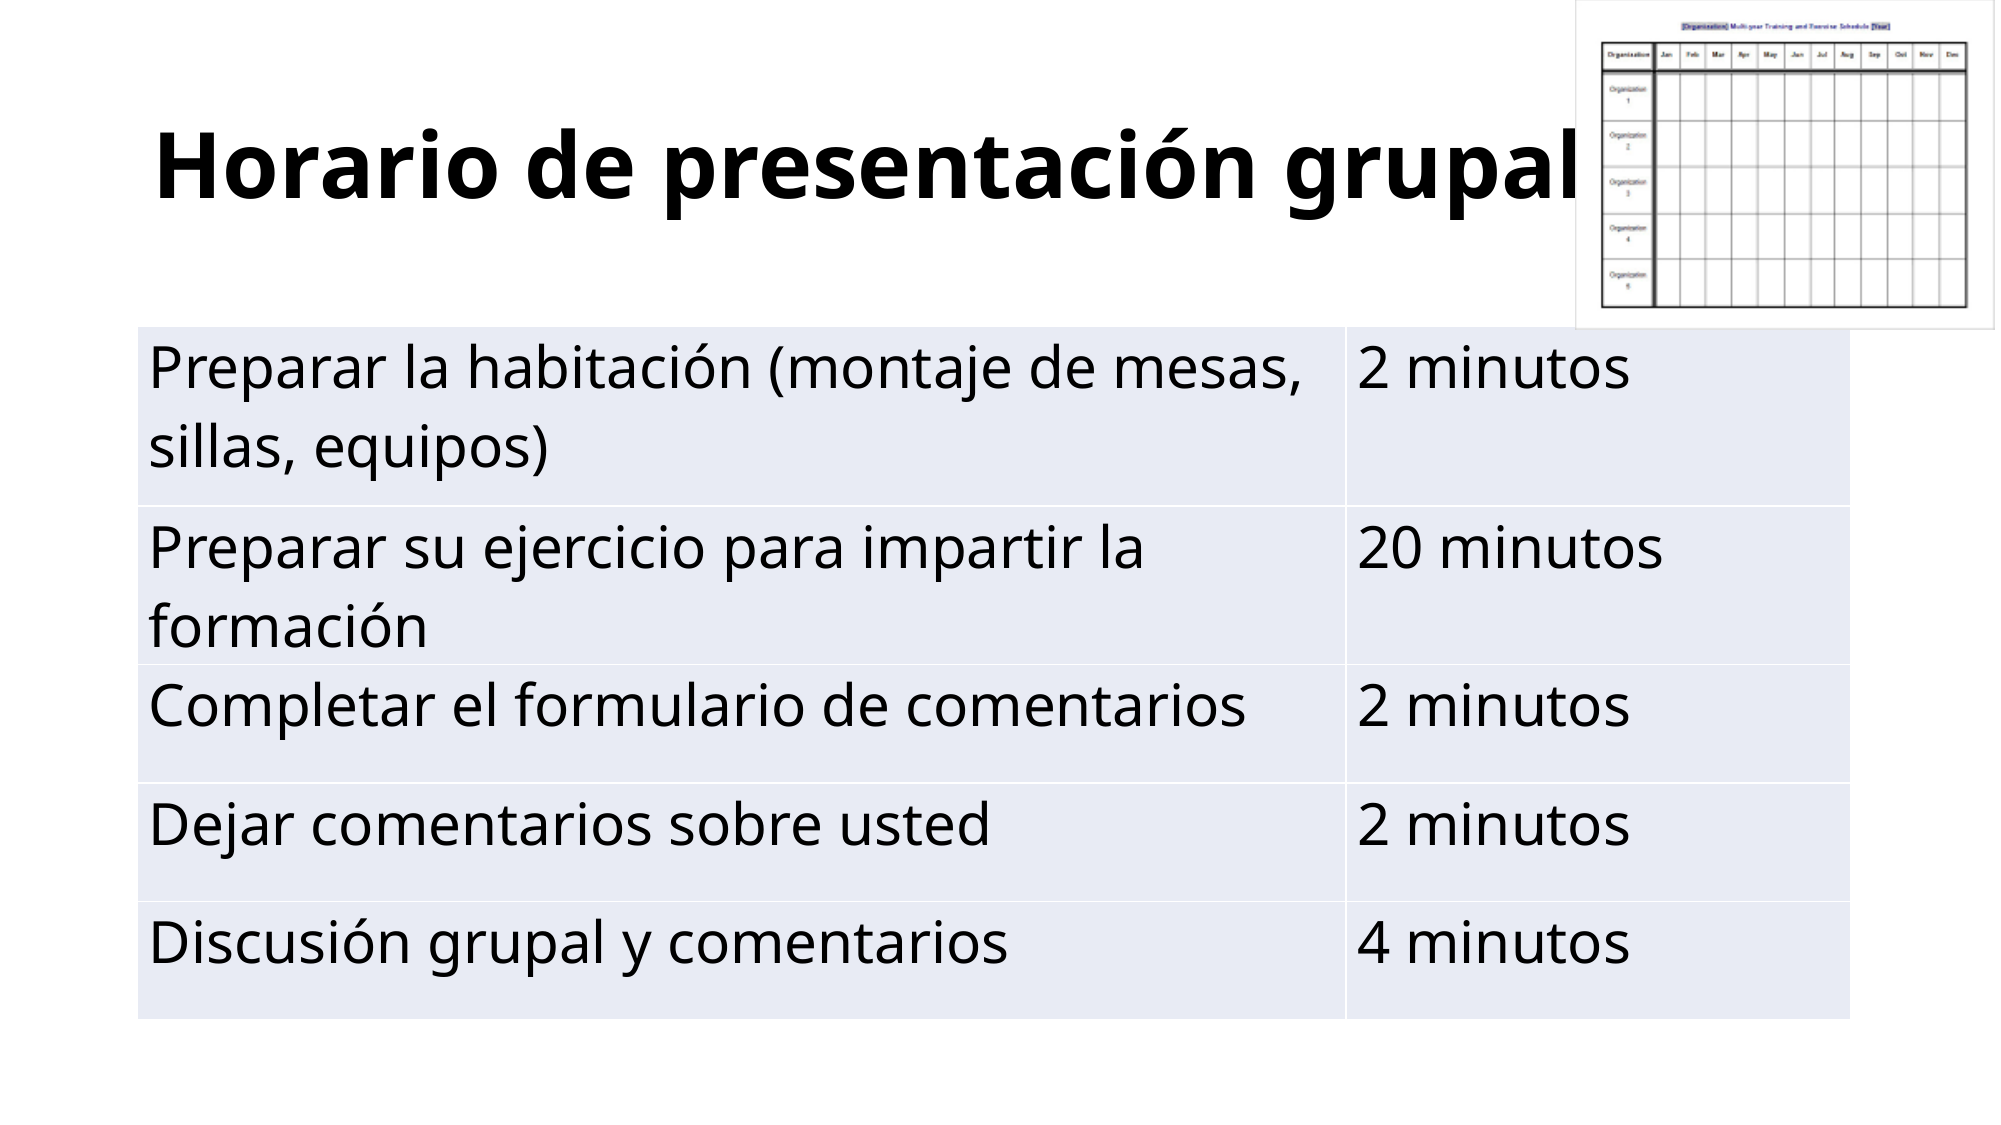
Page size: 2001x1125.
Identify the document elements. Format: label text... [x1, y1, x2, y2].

table_header 2 minutos [1347, 327, 1850, 505]
table_cell 4 minutos [1347, 902, 1850, 1019]
table_cell 2 minutos [1347, 784, 1850, 901]
text_box [0, 0, 1574, 195]
table_cell 2 minutos [1347, 665, 1850, 782]
title Horario de presentación grupal [137, 195, 1574, 278]
table_header Preparar la habitación (montaje de mesas, sillas, equipos) [138, 327, 1345, 505]
text_box [1995, 0, 2000, 195]
table_cell Preparar su ejercicio para impartir la formación [138, 507, 1345, 664]
table_cell Discusión grupal y comentarios [138, 902, 1345, 1019]
picture [1574, 0, 1995, 330]
table_cell Dejar comentarios sobre usted [138, 784, 1345, 901]
table_cell 20 minutos [1347, 507, 1850, 664]
table_cell Completar el formulario de comentarios [138, 665, 1345, 782]
